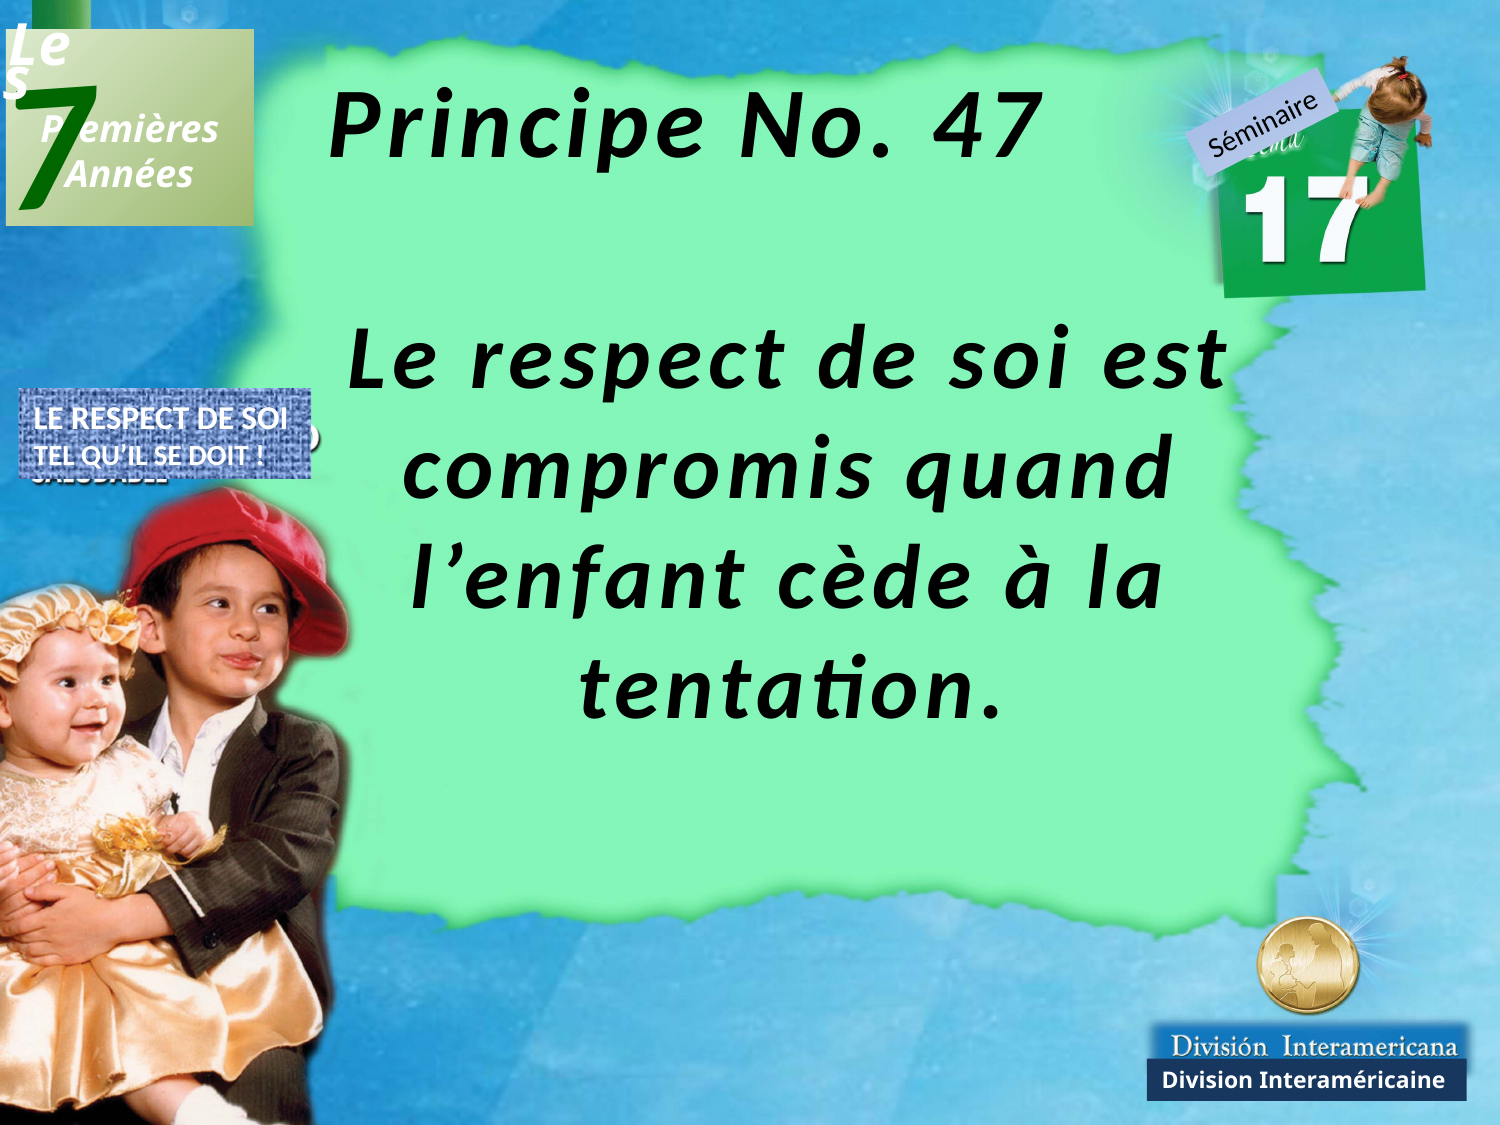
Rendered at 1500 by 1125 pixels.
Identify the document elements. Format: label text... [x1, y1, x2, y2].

text_box LE RESPECT DE SOI TEL QU’IL SE DOIT ! [18, 388, 312, 479]
picture [0, 0, 1500, 1125]
text_box Division Interaméricaine [1146, 1058, 1467, 1101]
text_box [0, 17, 255, 256]
text_box Séminaire [1184, 66, 1340, 178]
text_box Principe No. 47 Le respect de soi est compromis quand l’enfant cède à la tentation. [312, 50, 1270, 745]
